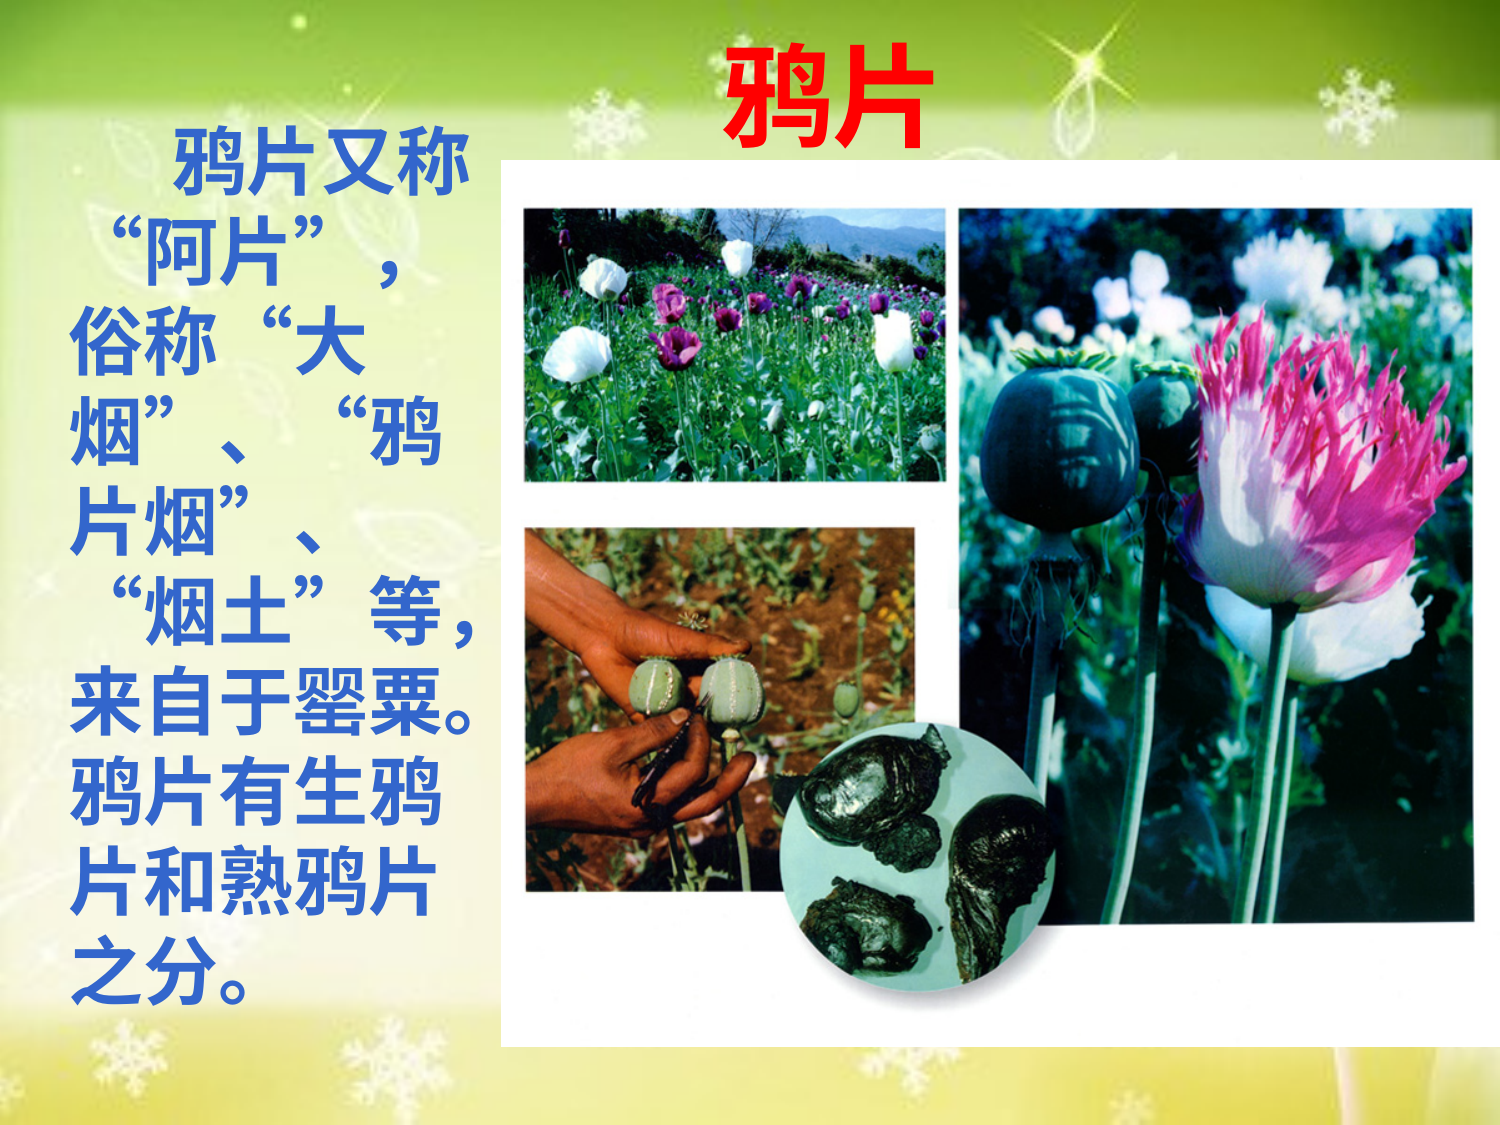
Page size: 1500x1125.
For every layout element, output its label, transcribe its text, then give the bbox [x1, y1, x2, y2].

text_box 鸦片 [560, 0, 1105, 160]
title 鸦片又称“阿片”，俗称“大烟”、“鸦片烟”、“烟土”等，来自于罂粟。鸦片有生鸦片和熟鸦片之分。 [52, 77, 503, 1052]
picture [0, 0, 1500, 1125]
